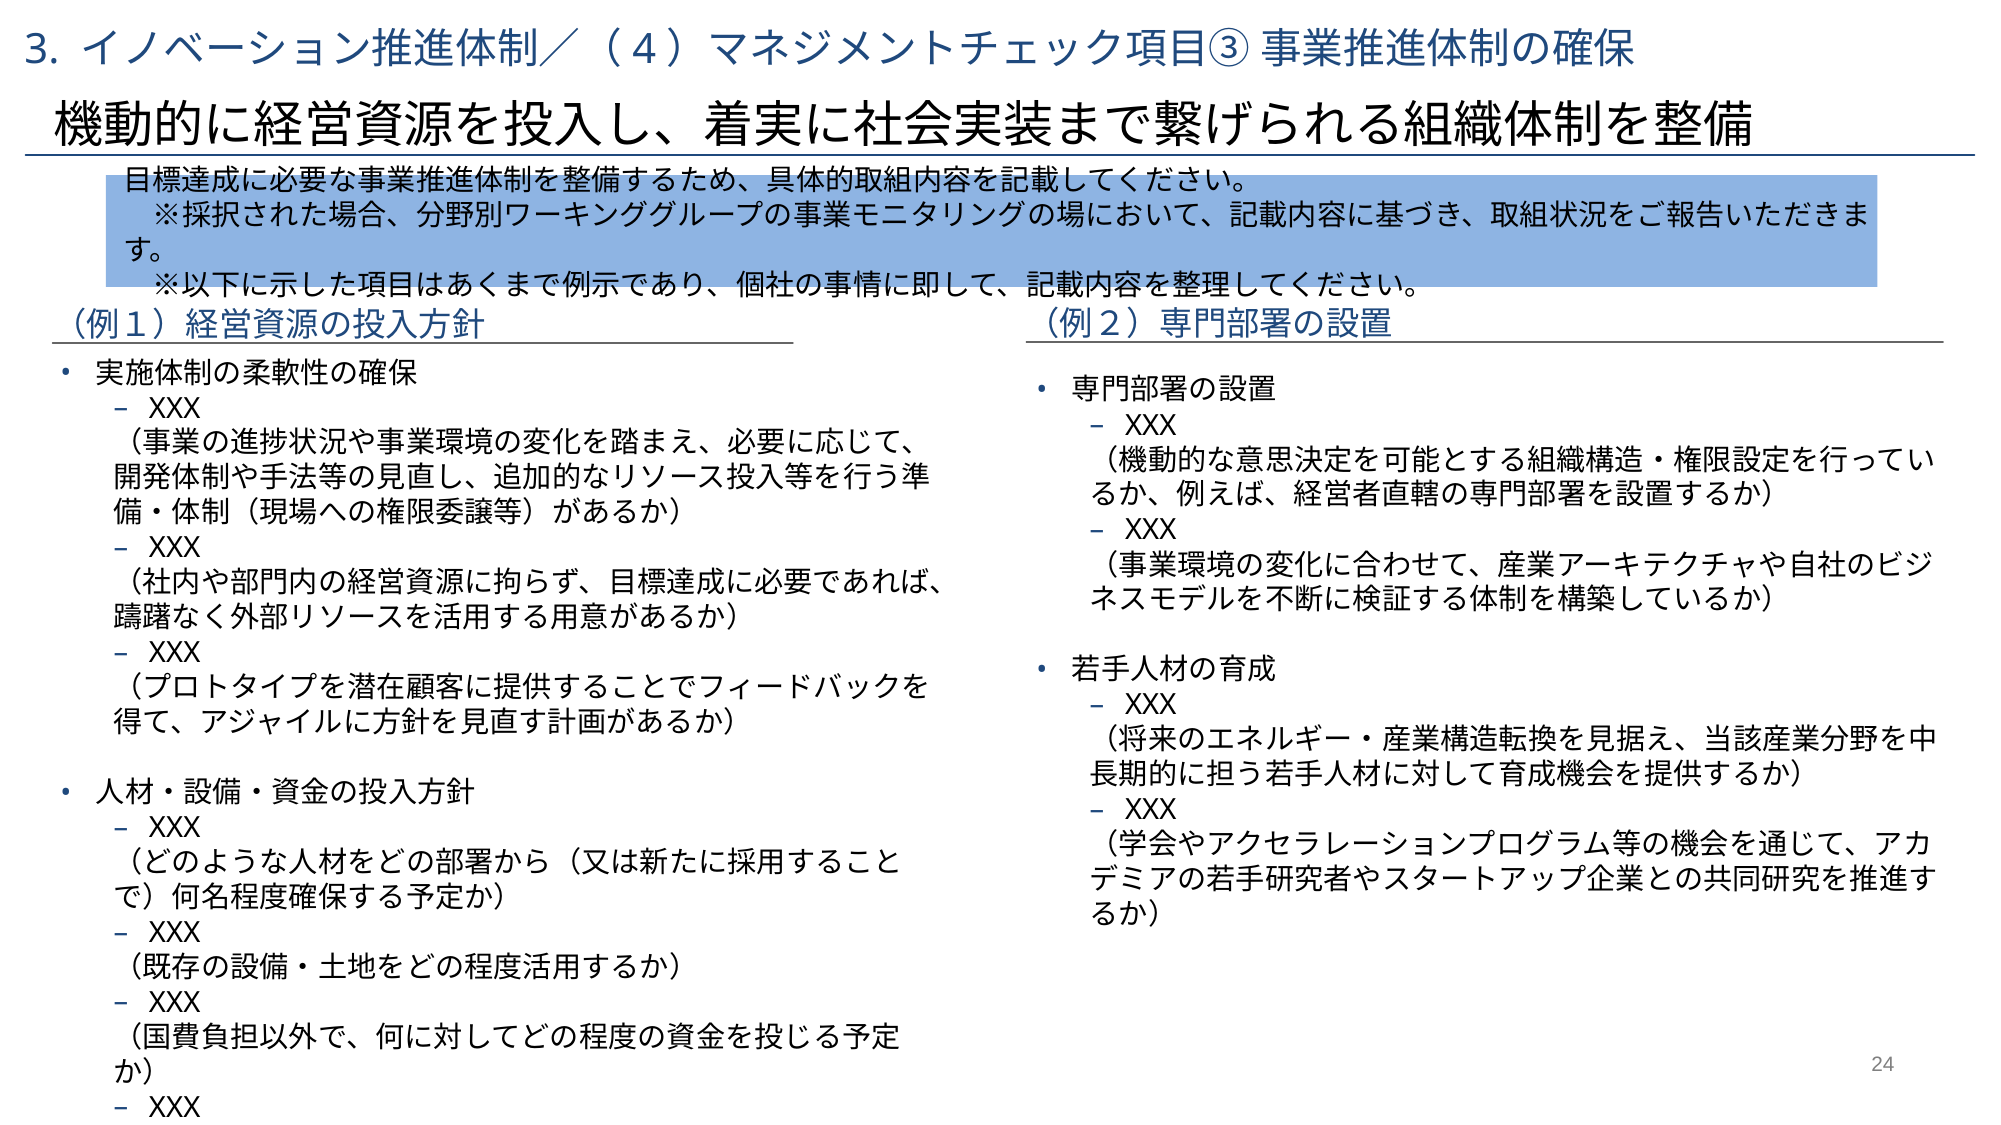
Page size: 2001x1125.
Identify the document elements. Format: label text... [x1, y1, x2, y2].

text_box 目標達成に必要な事業推進体制を整備するため、具体的取組内容を記載してください。 ※採択された場合、分野別ワーキンググループの事業モニタリングの場において、記載内容に基づき、取組状況をご報告いただきます。 ※以下に示した項目はあくまで例示であり、個社の事情に即して、記載内容を整理してください。 [105, 175, 1878, 287]
text_box 3. イノベーション推進体制／（4）マネジメントチェック項目③ 事業推進体制の確保 [24, 28, 1974, 74]
text_box 専門部署の設置 XXX （機動的な意思決定を可能とする組織構造・権限設定を行っているか、例えば、経営者直轄の専門部署を設置するか） XXX （事業環境の変化に合わせて、産業アーキテクチャや自社のビジネスモデルを不断に検証する体制を構築しているか） 若手人材の育成 XXX （将来のエネルギー・産業構造転換を見据え、当該産業分野を中長期的に担う若手人材に対して育成機会を提供するか） XXX （学会やアクセラレーションプログラム等の機会を通じて、アカデミアの若手研究者やスタートアップ企業との共同研究を推進するか） [1018, 370, 1947, 1125]
text_box 実施体制の柔軟性の確保 XXX （事業の進捗状況や事業環境の変化を踏まえ、必要に応じて、開発体制や手法等の見直し、追加的なリソース投入等を行う準備・体制（現場への権限委譲等）があるか） XXX （社内や部門内の経営資源に拘らず、目標達成に必要であれば、躊躇なく外部リソースを活用する用意があるか） XXX （プロトタイプを潜在顧客に提供することでフィードバックを得て、アジャイルに方針を見直す計画があるか） 人材・設備・資金の投入方針 XXX （どのような人材をどの部署から（又は新たに採用することで）何名程度確保する予定か） XXX （既存の設備・土地をどの程度活用するか） XXX （国費負担以外で、何に対してどの程度の資金を投じる予定か） XXX （短期的な経営指標に左右されず、資源投入を継続するか） [42, 353, 960, 1125]
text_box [52, 295, 794, 344]
text_box 機動的に経営資源を投入し、着実に社会実装まで繋げられる組織体制を整備 [53, 99, 1899, 154]
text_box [1026, 294, 1944, 343]
